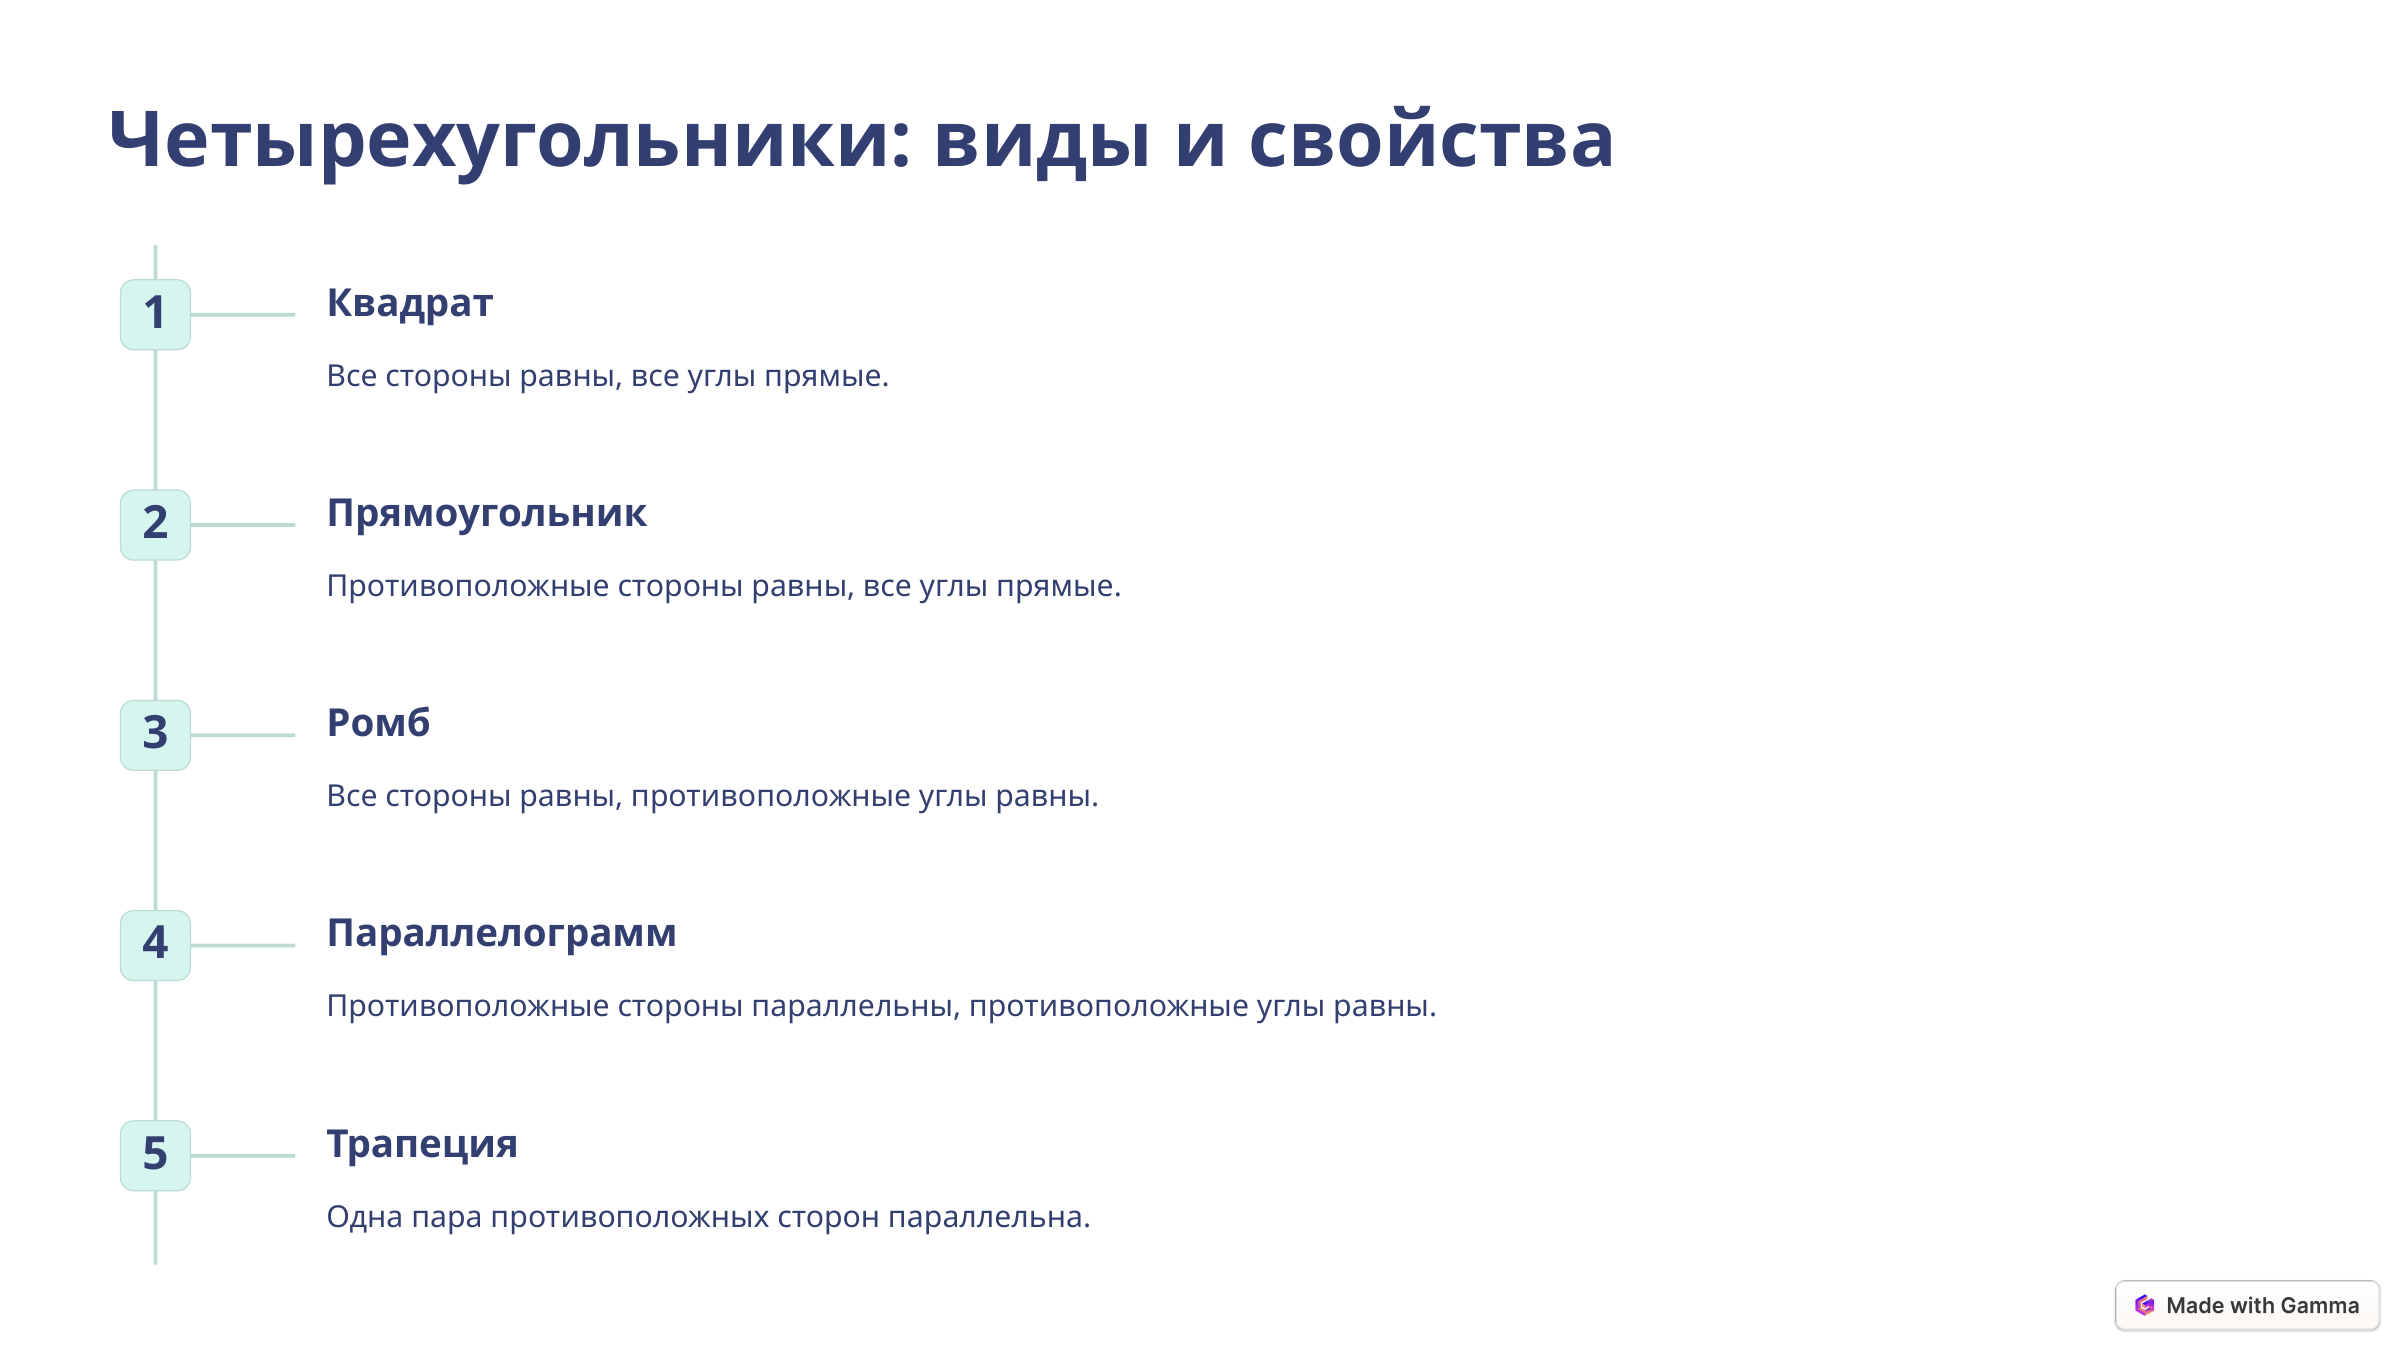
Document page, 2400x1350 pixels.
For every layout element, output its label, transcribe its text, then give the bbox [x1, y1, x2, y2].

text_box Параллелограмм [326, 906, 780, 956]
text_box Все стороны равны, все углы прямые. [326, 343, 2292, 393]
text_box [153, 771, 158, 910]
text_box Противоположные стороны равны, все углы прямые. [326, 553, 2292, 604]
text_box [191, 523, 296, 527]
text_box [120, 1120, 191, 1191]
text_box Квадрат [326, 275, 716, 325]
picture [2106, 1271, 2389, 1339]
text_box [191, 1153, 296, 1158]
text_box [153, 1191, 158, 1266]
text_box 2 [136, 501, 175, 549]
text_box [153, 350, 158, 490]
text_box [191, 733, 296, 738]
text_box [120, 279, 191, 350]
text_box [191, 943, 296, 948]
text_box [153, 981, 158, 1120]
text_box [191, 312, 296, 317]
text_box [120, 490, 191, 561]
text_box Одна пара противоположных сторон параллельна. [326, 1184, 2292, 1234]
text_box Ромб [326, 696, 716, 746]
text_box Трапеция [326, 1116, 716, 1166]
text_box Все стороны равны, противоположные углы равны. [326, 763, 2292, 814]
text_box 4 [135, 922, 176, 969]
text_box [153, 244, 158, 279]
text_box Прямоугольник [326, 486, 726, 535]
text_box [120, 910, 191, 981]
text_box 1 [143, 291, 168, 339]
text_box [120, 700, 191, 771]
text_box Противоположные стороны параллельны, противоположные углы равны. [326, 973, 2292, 1024]
text_box 5 [136, 1132, 175, 1180]
text_box Четырехугольники: виды и свойства [108, 85, 1961, 183]
text_box [153, 561, 158, 700]
text_box 3 [135, 711, 175, 759]
